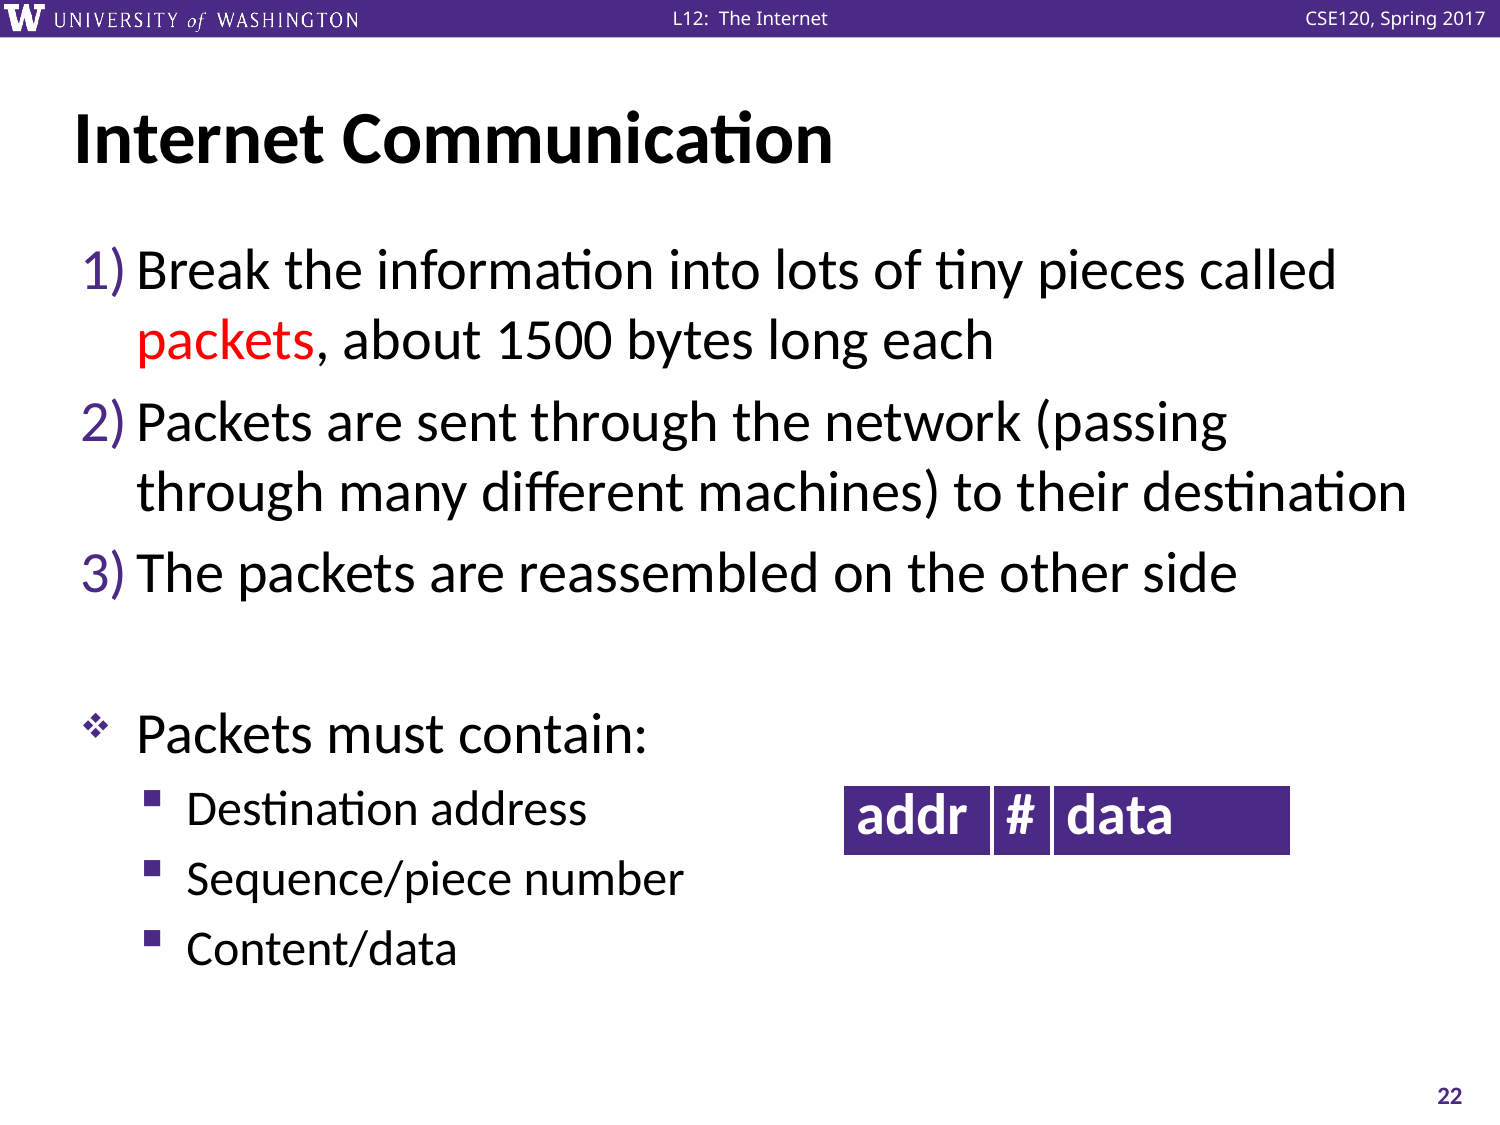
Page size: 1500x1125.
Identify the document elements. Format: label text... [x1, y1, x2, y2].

table_header data [1054, 786, 1290, 855]
title Internet Communication [58, 71, 1438, 197]
picture [4, 4, 358, 32]
table_header # [994, 786, 1050, 855]
slide_number 22 [1400, 1065, 1500, 1125]
list Break the information into lots of tiny pieces called packets, about 1500 bytes long each Packets are sent through the network (passing through many different machines) to their destination The packets are reassembled on the other side Packets must contain: Destination address Sequence/piece number Content/data [64, 223, 1438, 1040]
table_header addr [844, 786, 990, 855]
